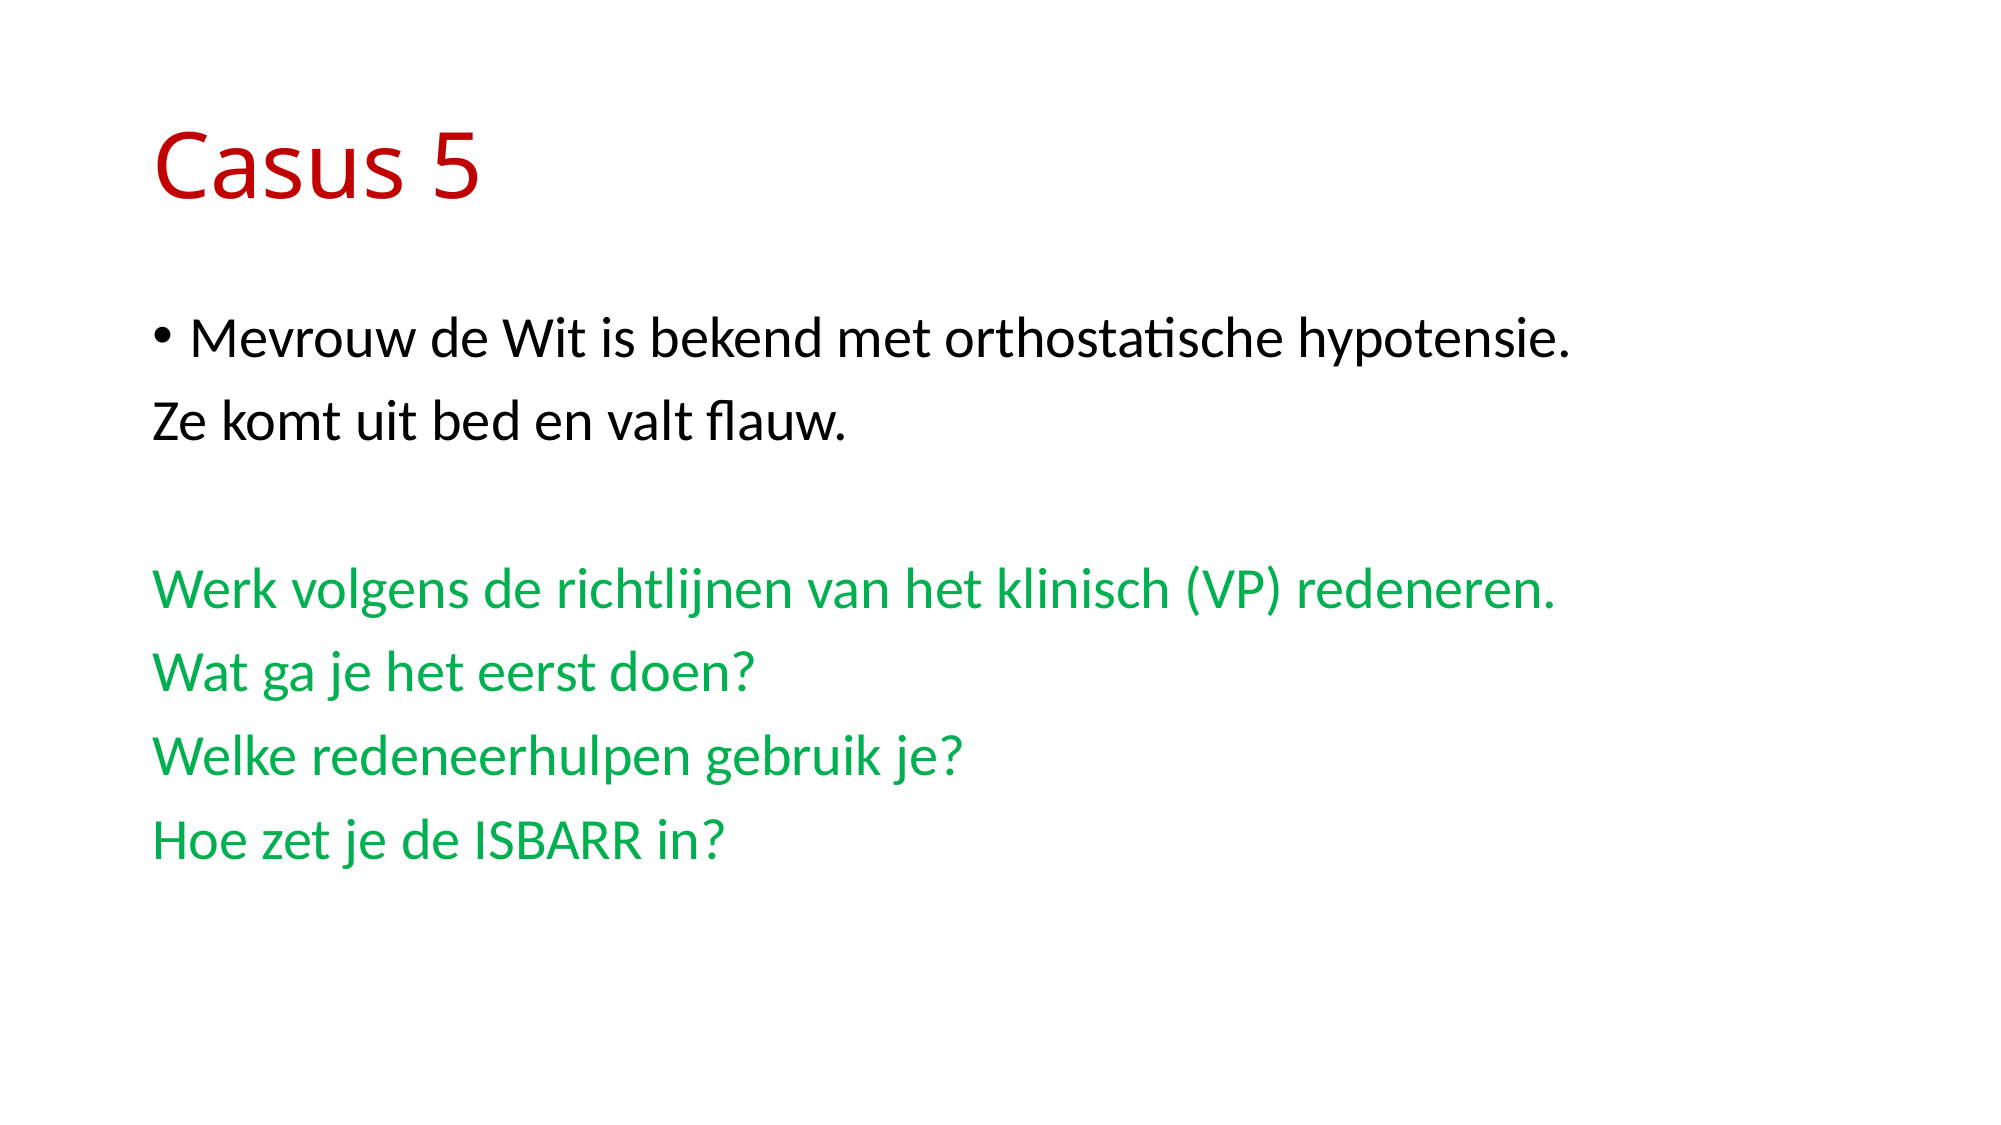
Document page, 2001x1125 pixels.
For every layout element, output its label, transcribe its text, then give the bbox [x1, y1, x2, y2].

title Casus 5 [137, 59, 1863, 278]
list Mevrouw de Wit is bekend met orthostatische hypotensie. Ze komt uit bed en valt flauw. Werk volgens de richtlijnen van het klinisch (VP) redeneren. Wat ga je het eerst doen? Welke redeneerhulpen gebruik je? Hoe zet je de ISBARR in? [137, 299, 1863, 1014]
